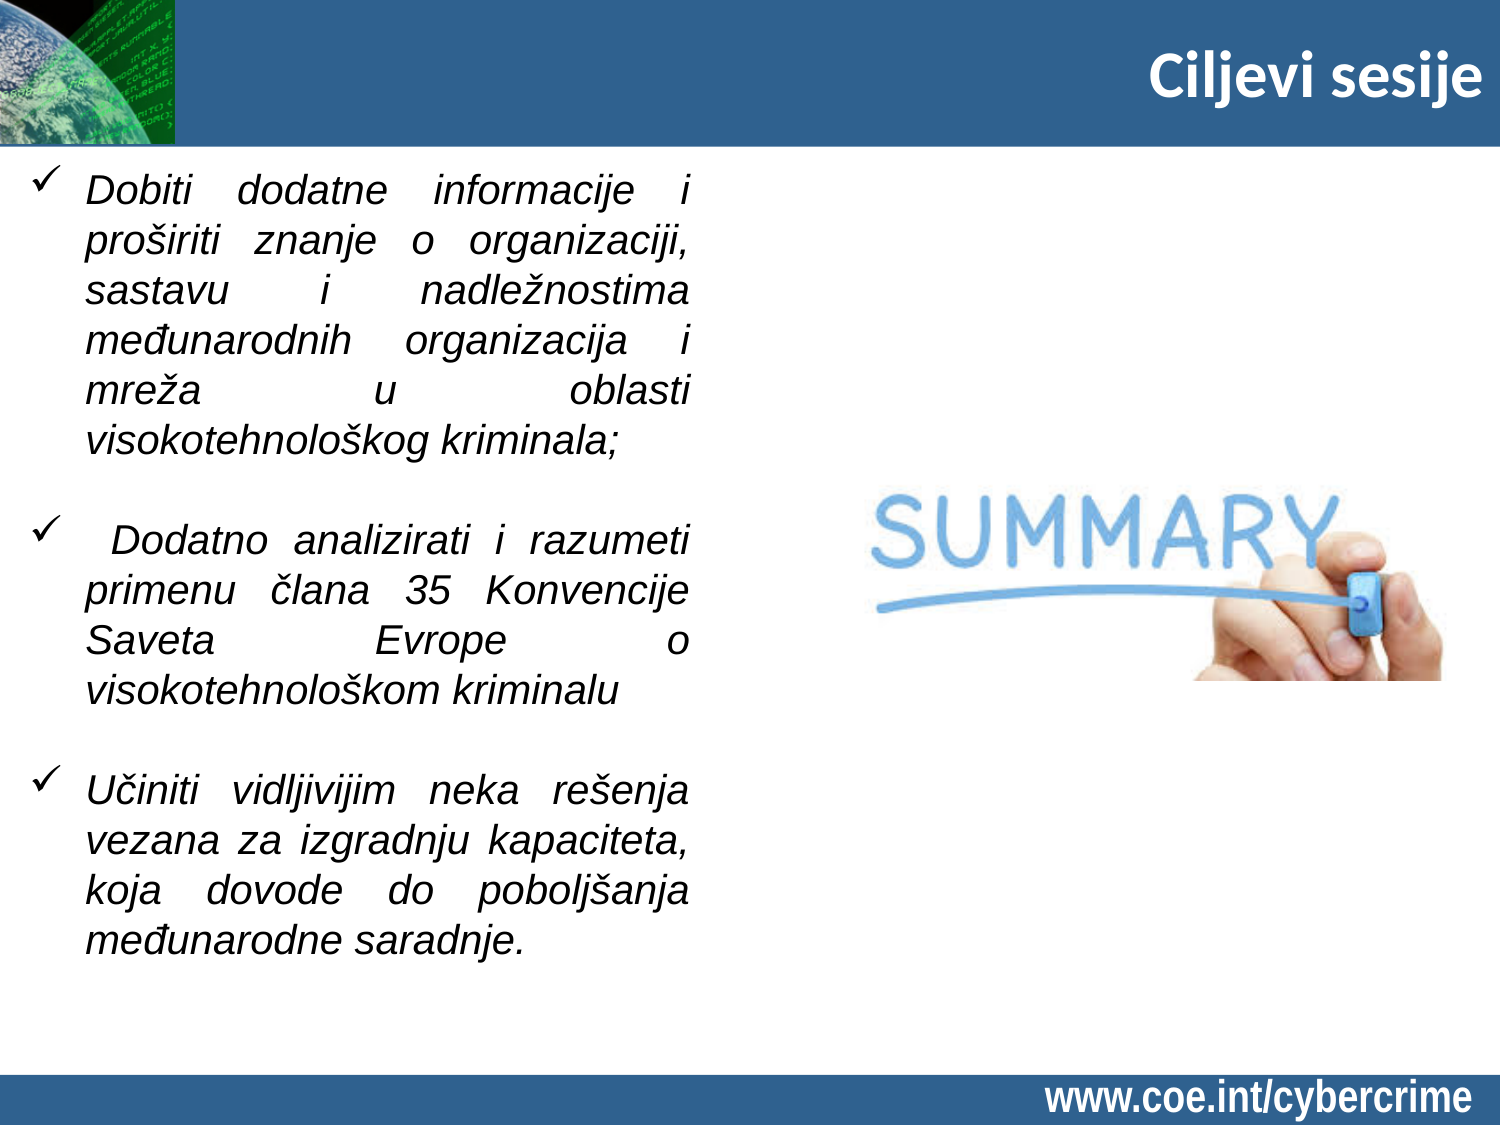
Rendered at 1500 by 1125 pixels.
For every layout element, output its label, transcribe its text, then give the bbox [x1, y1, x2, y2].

text_box www.coe.int/cybercrime [1030, 1059, 1500, 1125]
text_box [0, 1073, 1030, 1125]
text_box Dobiti dodatne informacije i proširiti znanje o organizaciji, sastavu i nadležnostima međunarodnih organizacija i mreža u oblasti visokotehnološkog kriminala; Dodatno analizirati i razumeti primenu člana 35 Konvencije Saveta Evrope o visokotehnološkom kriminalu Učiniti vidljivijim neka rešenja vezana za izgradnju kapaciteta, koja dovode do poboljšanja međunarodne saradnje. [14, 155, 706, 971]
picture [0, 0, 175, 144]
picture [794, 443, 1461, 682]
text_box Ciljevi sesije [177, 0, 1500, 149]
